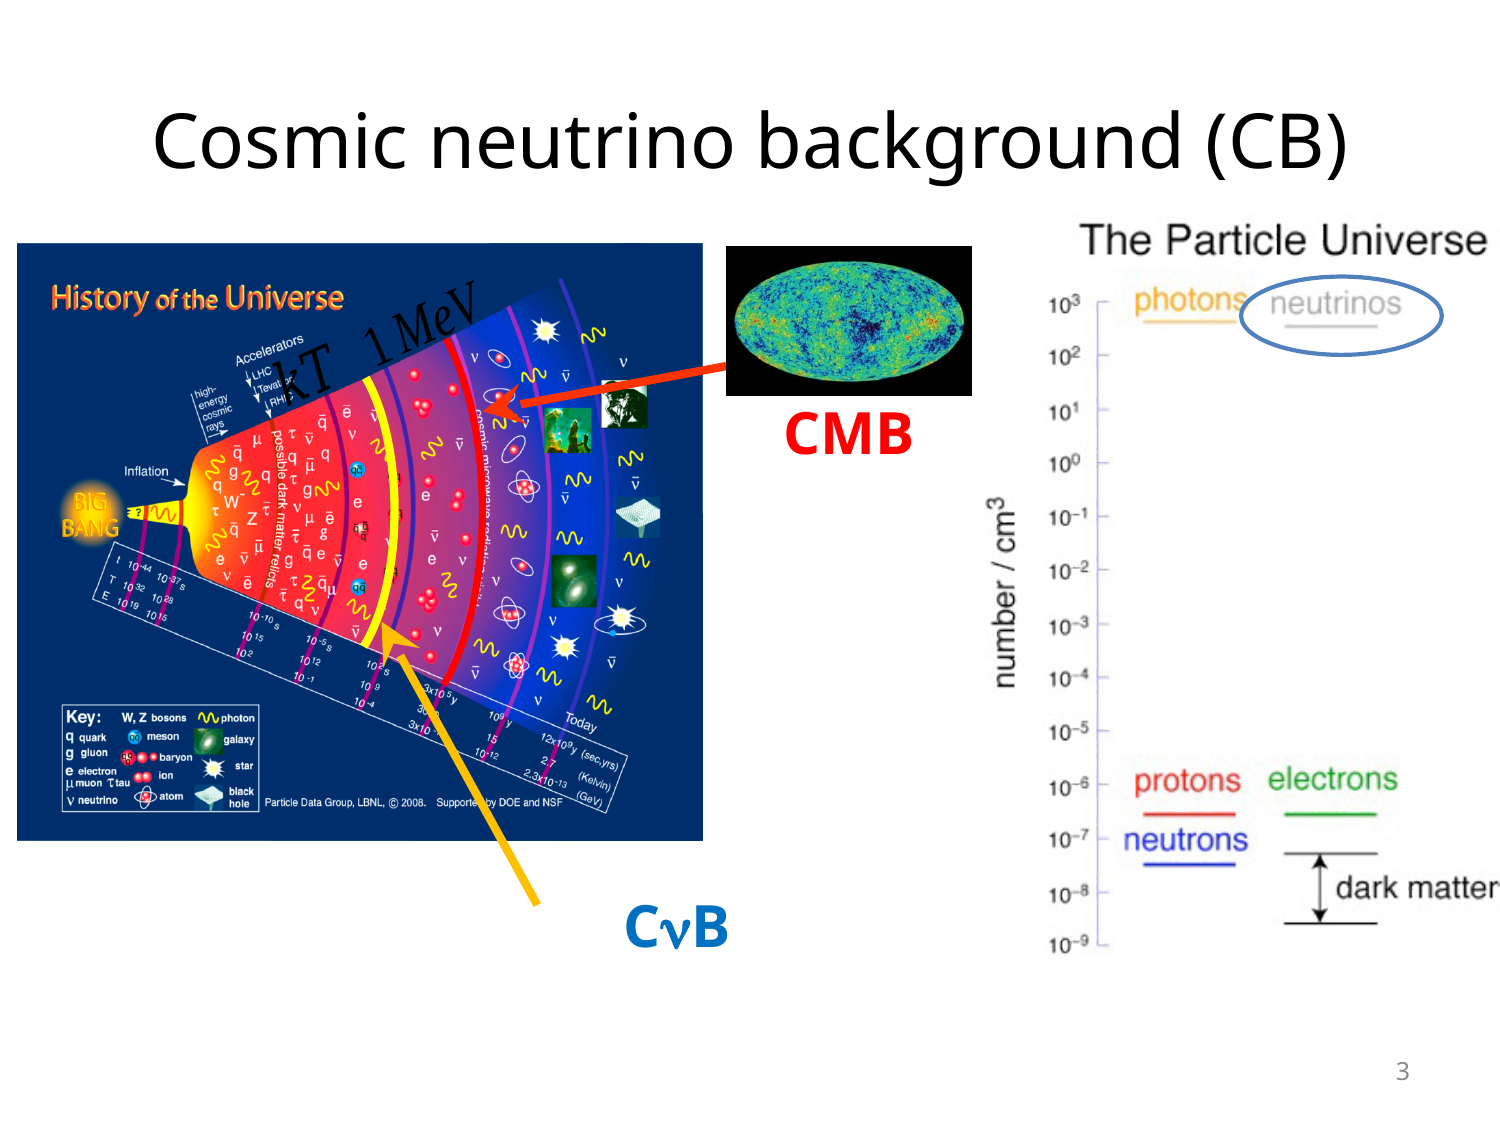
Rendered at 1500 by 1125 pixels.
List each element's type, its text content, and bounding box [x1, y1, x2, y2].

slide_number 3 [1074, 1042, 1425, 1103]
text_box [17, 243, 966, 906]
picture [971, 212, 1500, 964]
